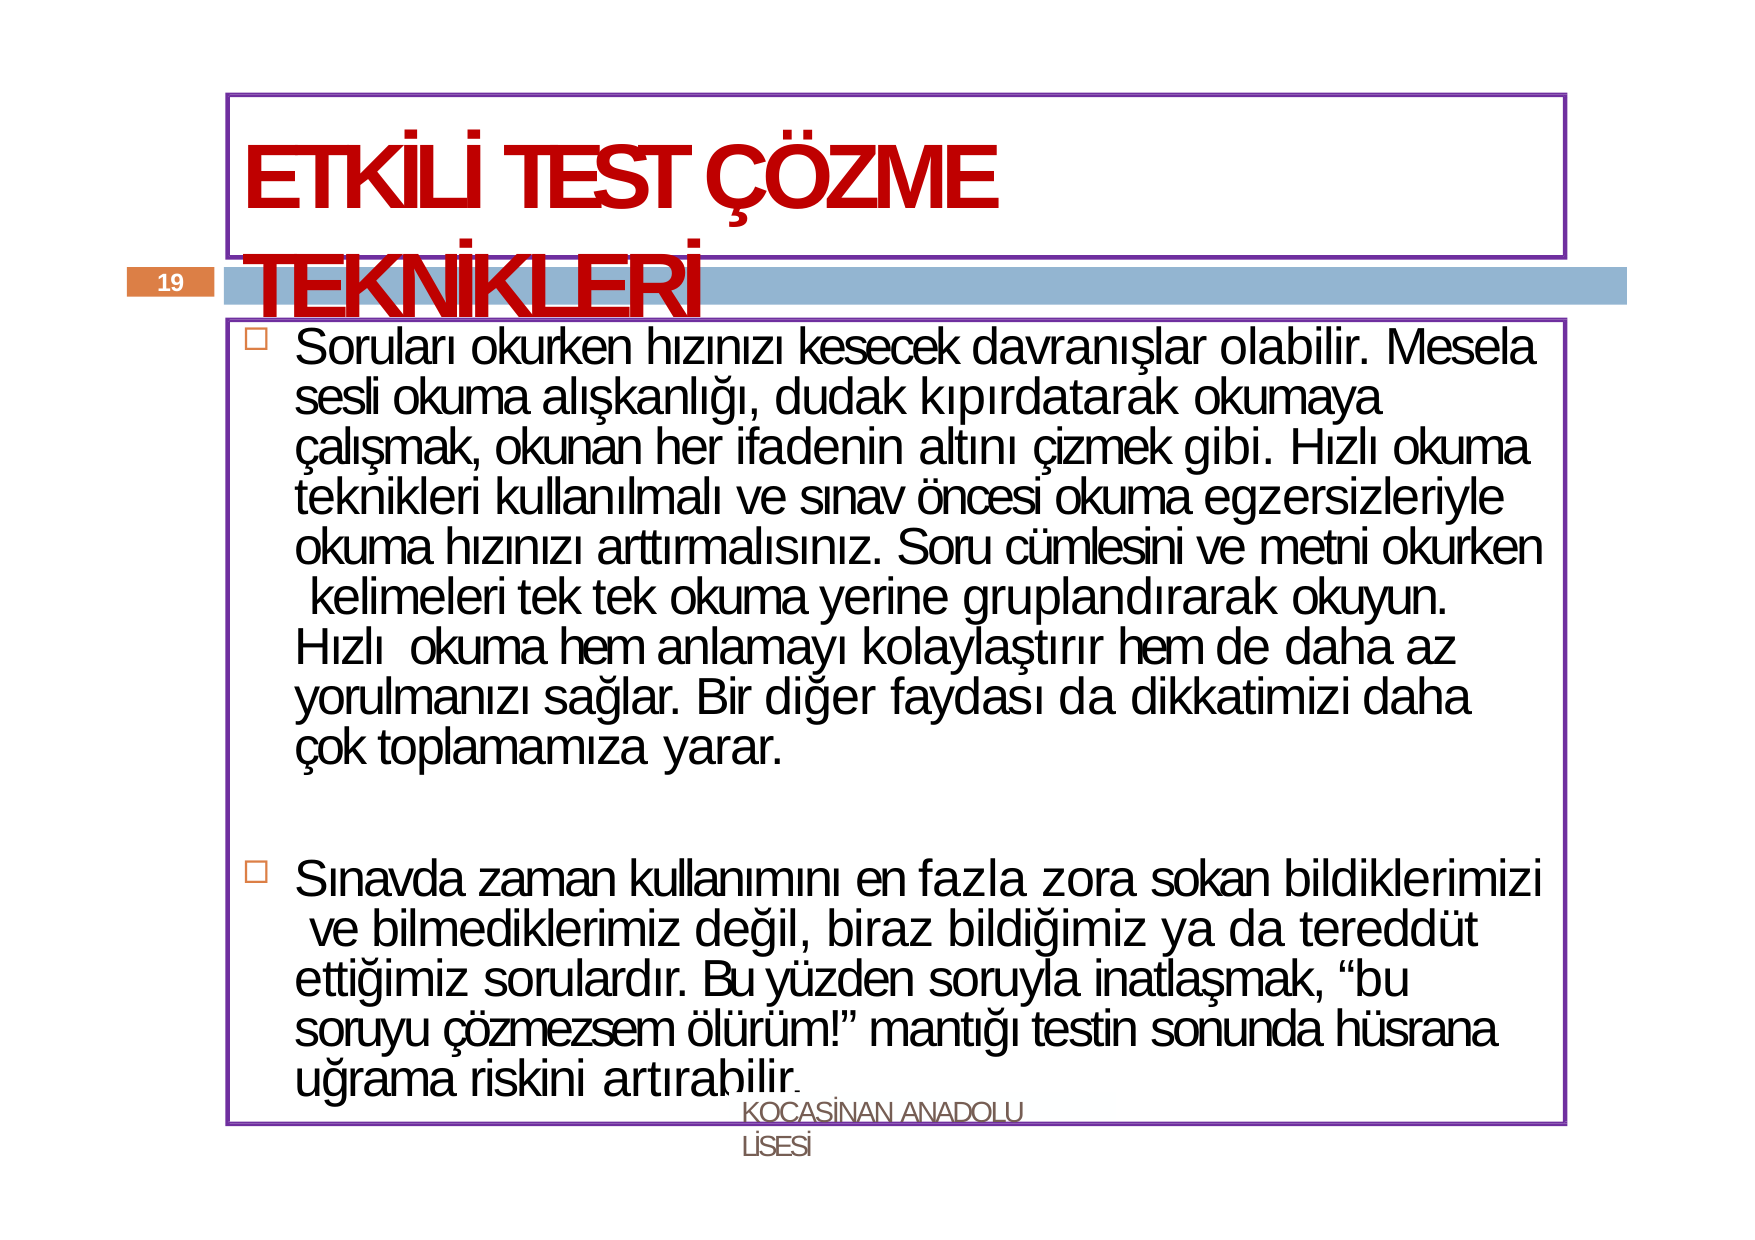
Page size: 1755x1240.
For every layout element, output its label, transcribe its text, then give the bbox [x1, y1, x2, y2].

text_box [726, 1089, 1119, 1122]
text_box Soruları okurken hızınızı kesecek davranışlar olabilir. Mesela sesli okuma alışkanlığı, dudak kıpırdatarak okumaya çalışmak, okunan her ifadenin altını çizmek gibi. Hızlı okuma teknikleri kullanılmalı ve sınav öncesi okuma egzersizleriyle okuma hızınızı arttırmalısınız. Soru cümlesini ve metni okurken kelimeleri tek tek okuma yerine gruplandırarak okuyun. Hızlı okuma hem anlamayı kolaylaştırır hem de daha az yorulmanızı sağlar. Bir diğer faydası da dikkatimizi daha çok toplamamıza yarar. Sınavda zaman kullanımını en fazla zora sokan bildiklerimizi ve bilmediklerimiz değil, biraz bildiğimiz ya da tereddüt ettiğimiz sorulardır. Bu yüzden soruyla inatlaşmak, “bu soruyu çözmezsem ölürüm!” mantığı testin sonunda hüsrana uğrama riskini artırabilir. [240, 310, 1549, 1108]
text_box [225, 92, 1568, 260]
text_box [1104, 317, 1568, 1127]
text_box [225, 317, 739, 1127]
text_box 19 [126, 267, 215, 297]
text_box KOCASİNAN ANADOLU LİSESİ [739, 1093, 1104, 1162]
title ETKİLİ TEST ÇÖZME TEKNİKLERİ [240, 114, 1476, 337]
